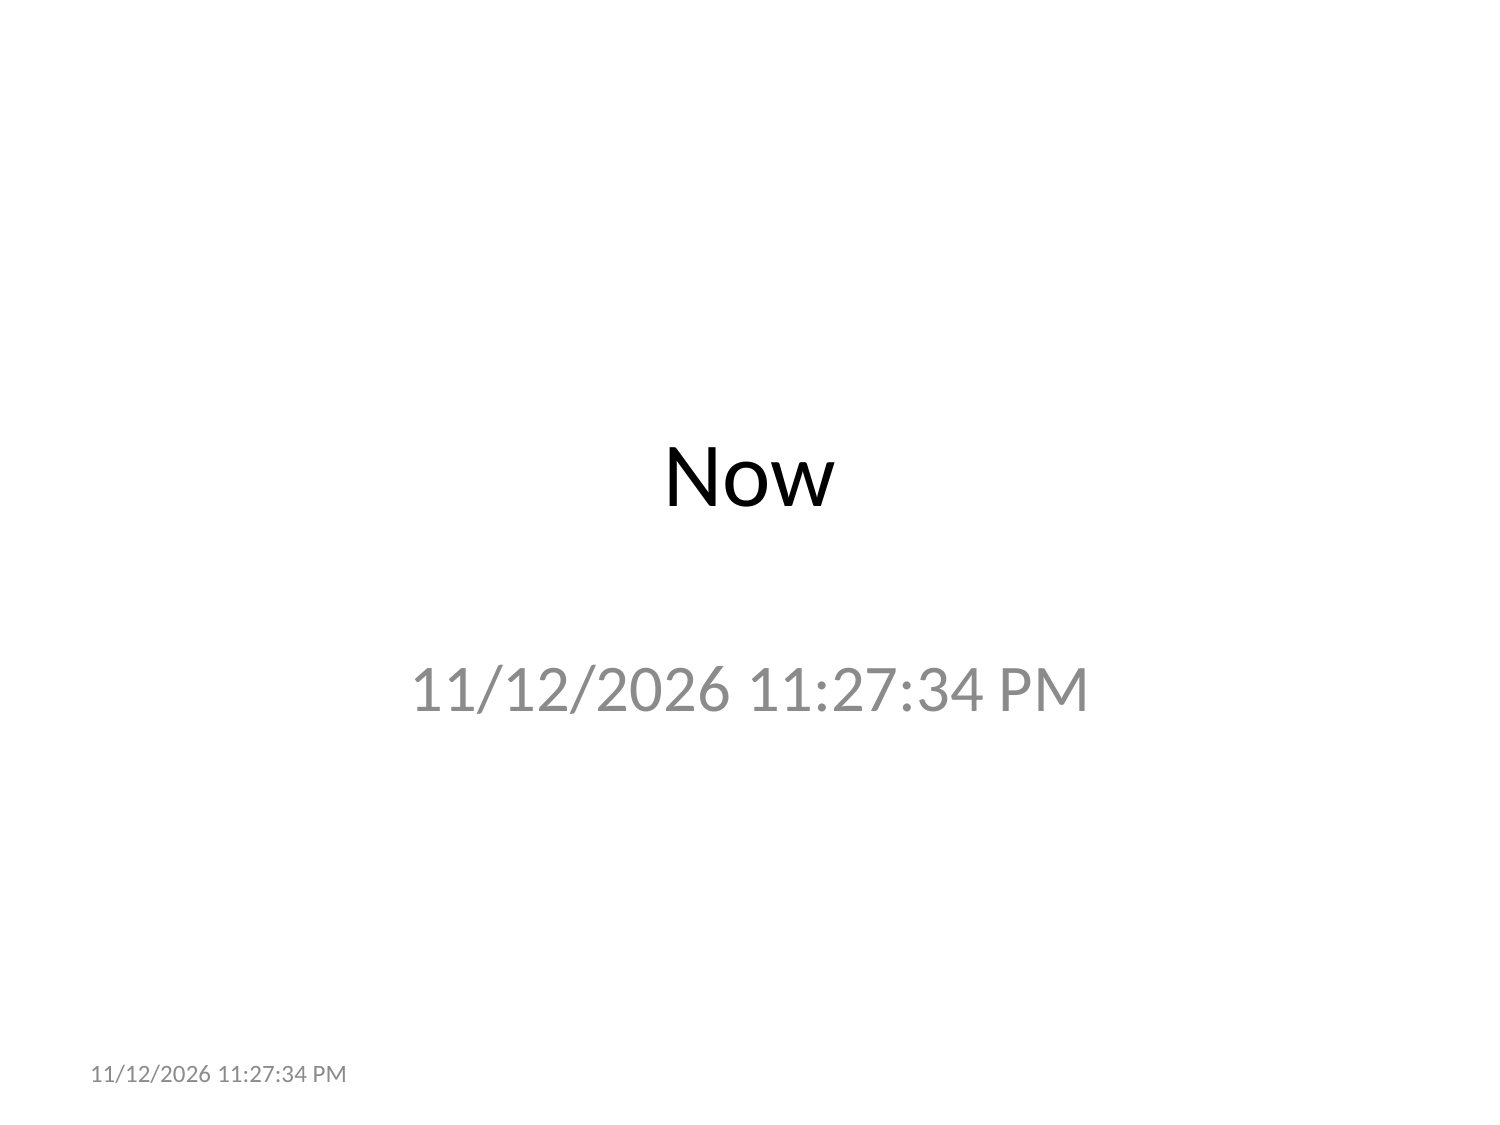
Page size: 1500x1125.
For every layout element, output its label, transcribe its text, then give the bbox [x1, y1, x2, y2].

title Now [112, 349, 1388, 591]
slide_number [75, 1042, 425, 1103]
subtitle 2011-12-19 10:20:04 AM [225, 637, 1275, 925]
